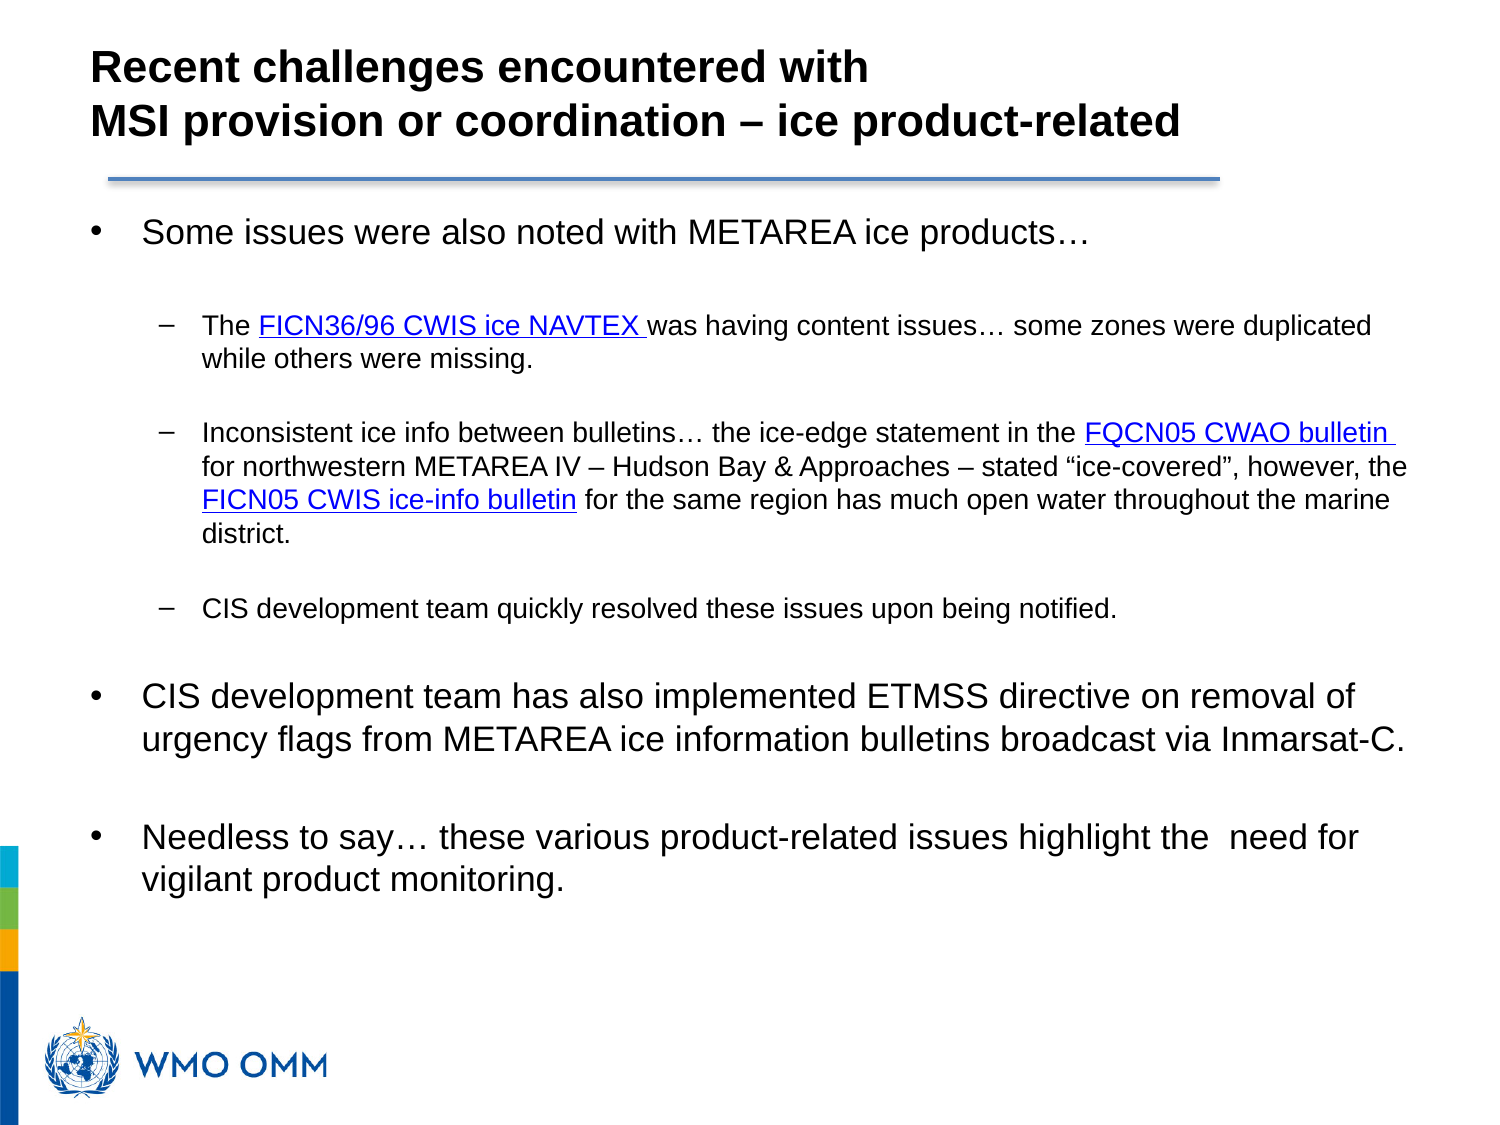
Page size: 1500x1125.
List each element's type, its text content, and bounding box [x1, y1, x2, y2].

title Recent challenges encountered with MSI provision or coordination – ice product-related [75, 29, 1425, 154]
list Some issues were also noted with METAREA ice products… The FICN36/96 CWIS ice NAVTEX was having content issues… some zones were duplicated while others were missing. Inconsistent ice info between bulletins… the ice-edge statement in the FQCN05 CWAO bulletin for northwestern METAREA IV – Hudson Bay & Approaches – stated “ice-covered”, however, the FICN05 CWIS ice-info bulletin for the same region has much open water throughout the marine district. CIS development team quickly resolved these issues upon being notified. CIS development team has also implemented ETMSS directive on removal of urgency flags from METAREA ice information bulletins broadcast via Inmarsat-C. Needless to say… these various product-related issues highlight the need for vigilant product monitoring. [75, 201, 1425, 1000]
picture [0, 845, 327, 1125]
